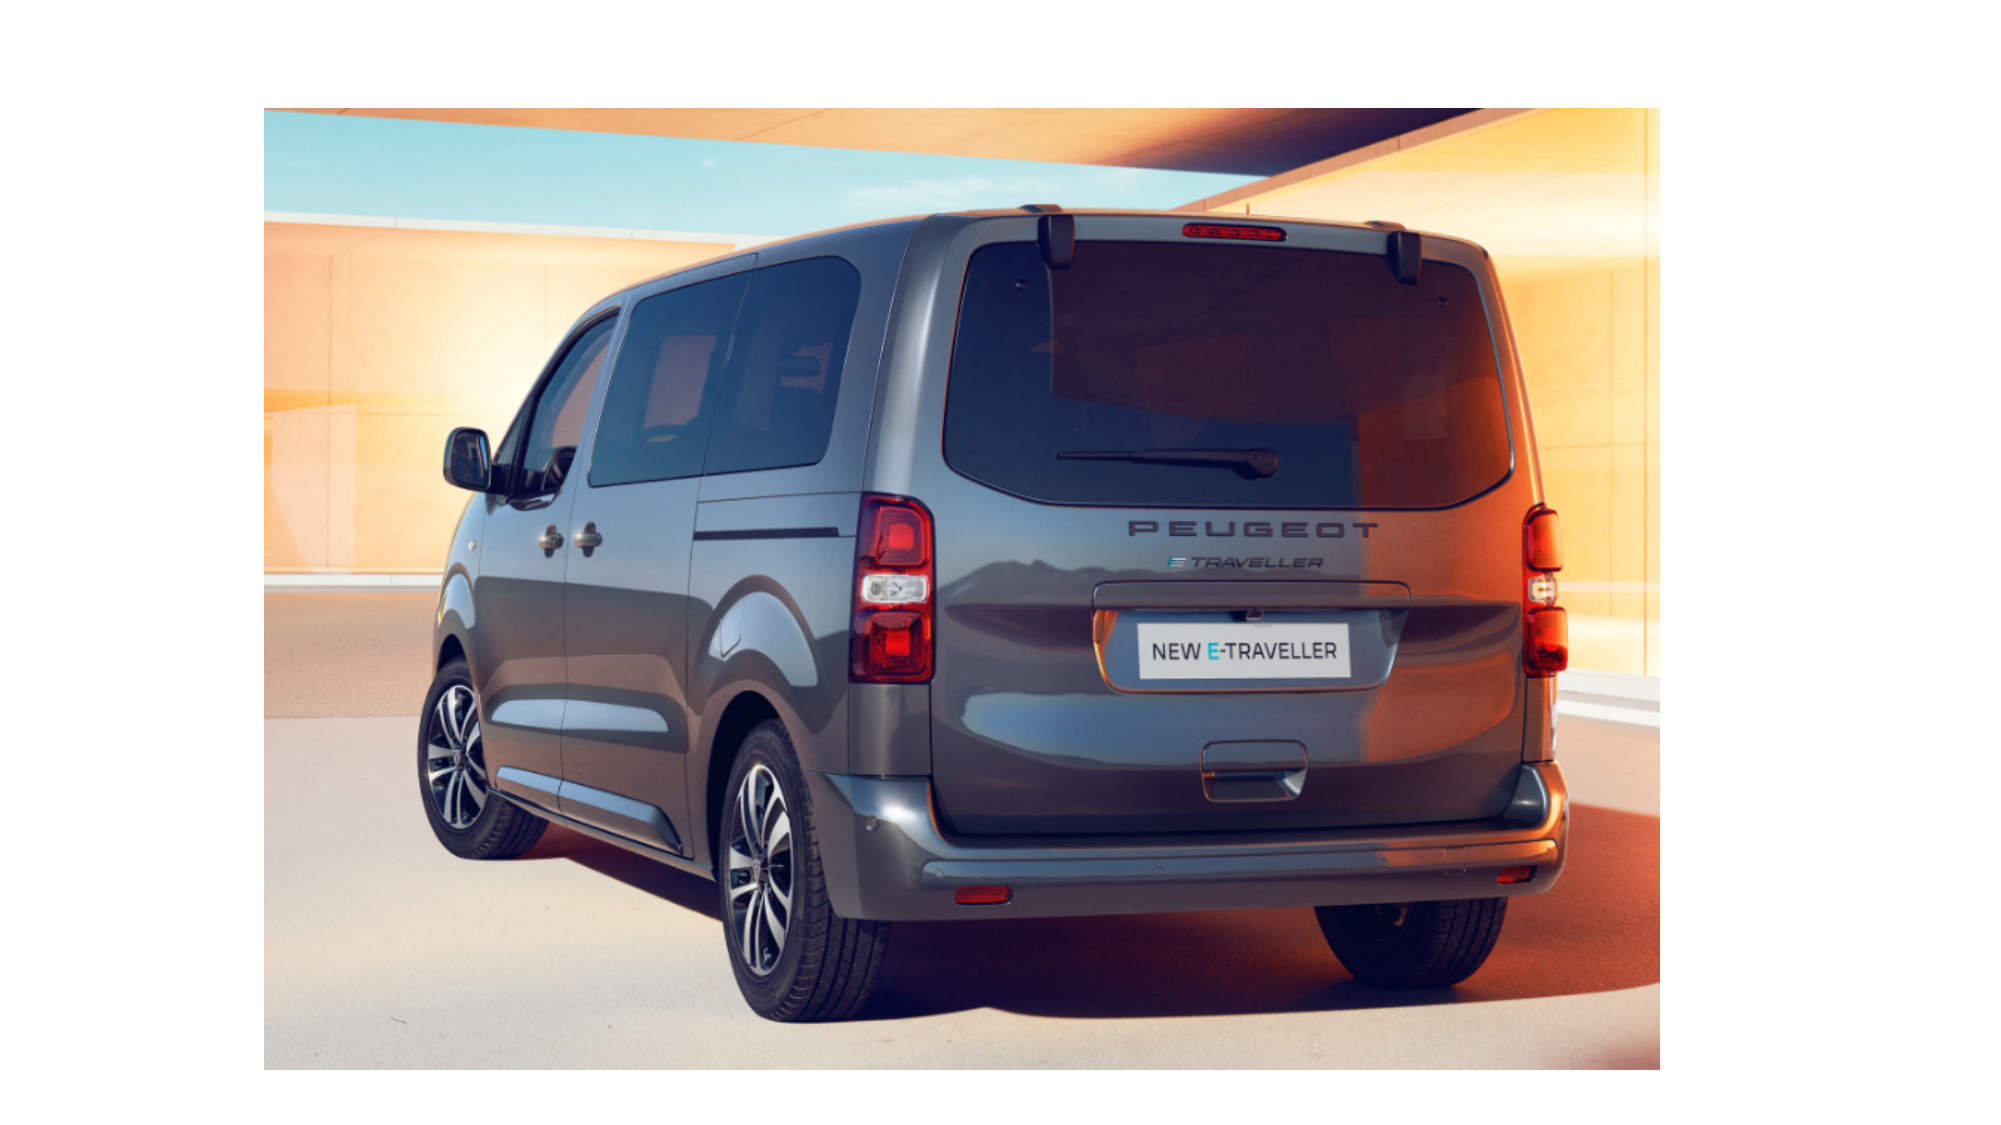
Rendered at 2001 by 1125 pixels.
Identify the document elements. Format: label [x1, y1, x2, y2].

picture [263, 107, 1661, 1071]
